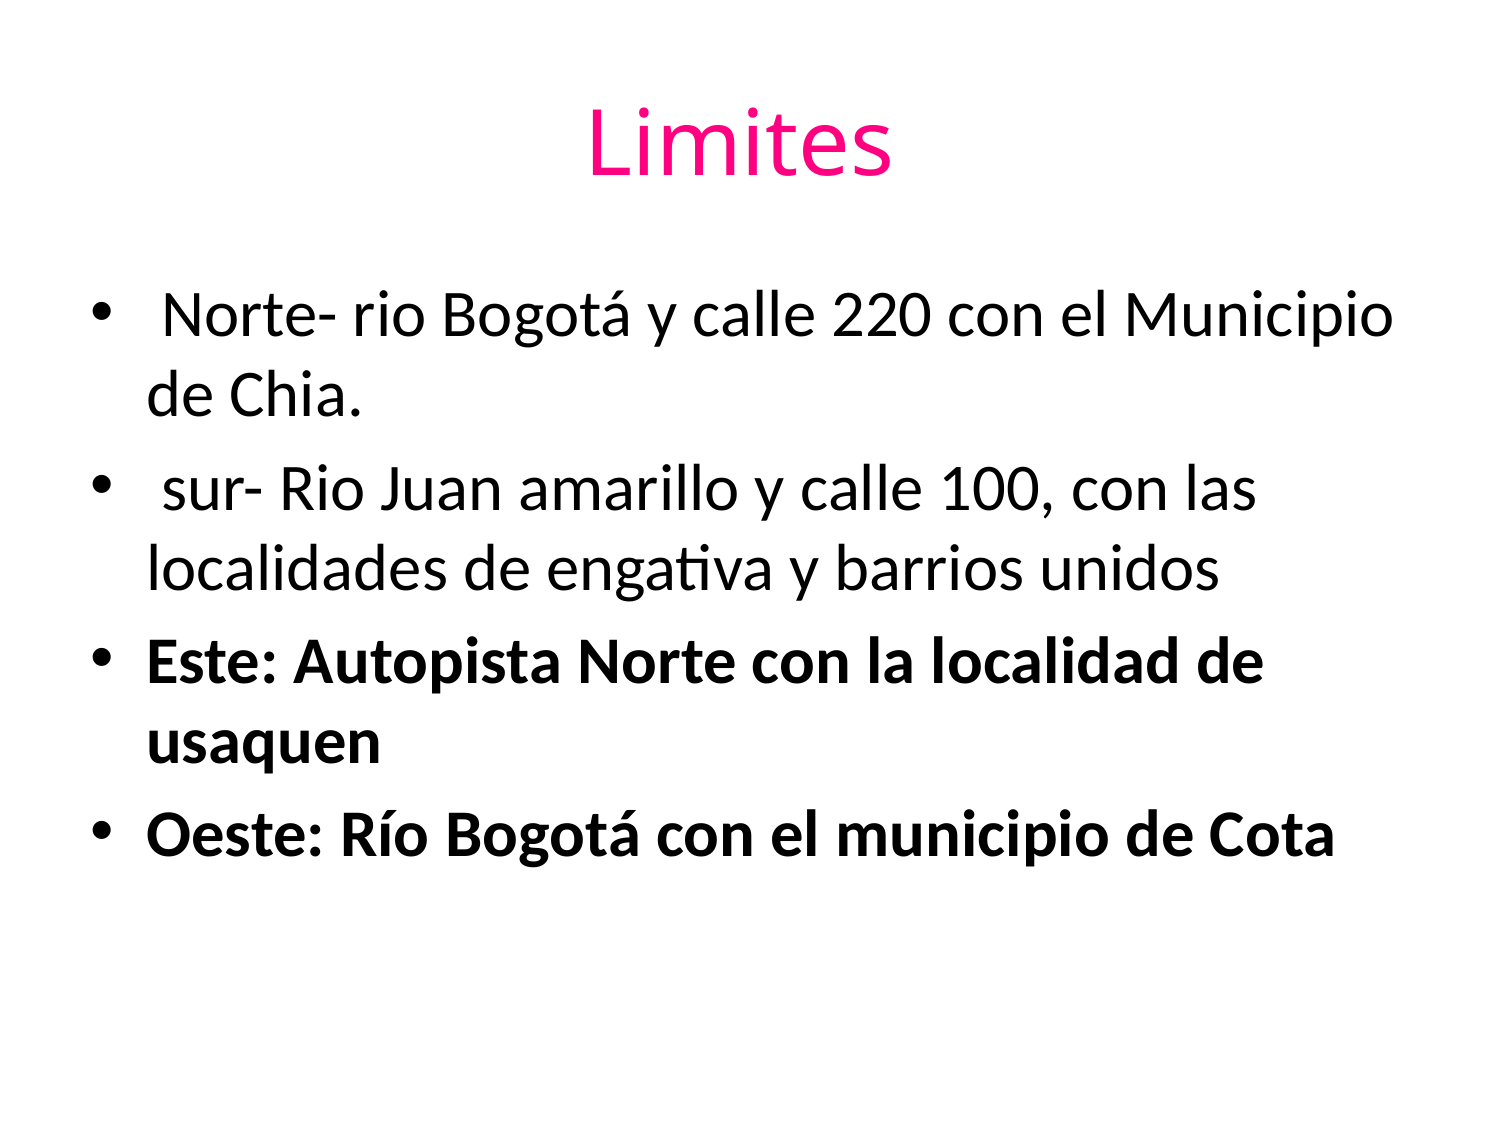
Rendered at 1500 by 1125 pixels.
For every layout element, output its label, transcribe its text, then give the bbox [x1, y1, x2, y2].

title Limites [75, 45, 1425, 233]
list Norte- rio Bogotá y calle 220 con el Municipio de Chia. sur- Rio Juan amarillo y calle 100, con las localidades de engativa y barrios unidos Este: Autopista Norte con la localidad de usaquen Oeste: Río Bogotá con el municipio de Cota [75, 262, 1425, 1005]
